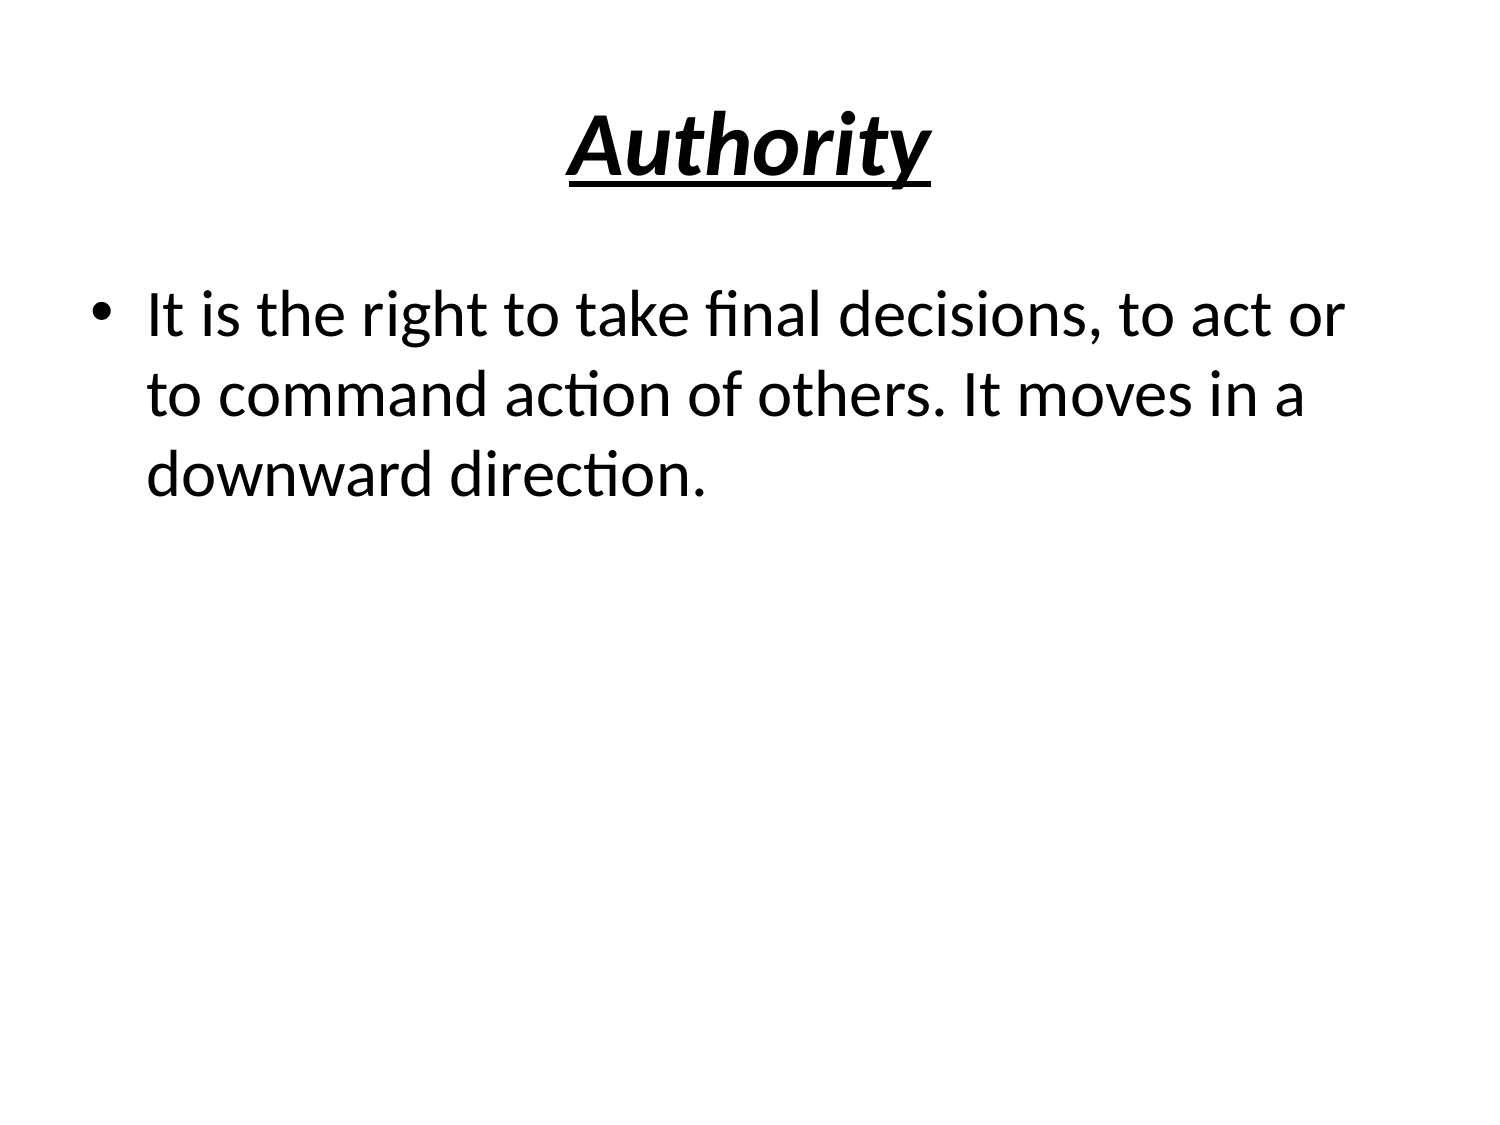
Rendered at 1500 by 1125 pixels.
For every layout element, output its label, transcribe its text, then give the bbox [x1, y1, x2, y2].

list It is the right to take final decisions, to act or to command action of others. It moves in a downward direction. [74, 262, 1426, 1006]
title Authority [74, 44, 1426, 233]
